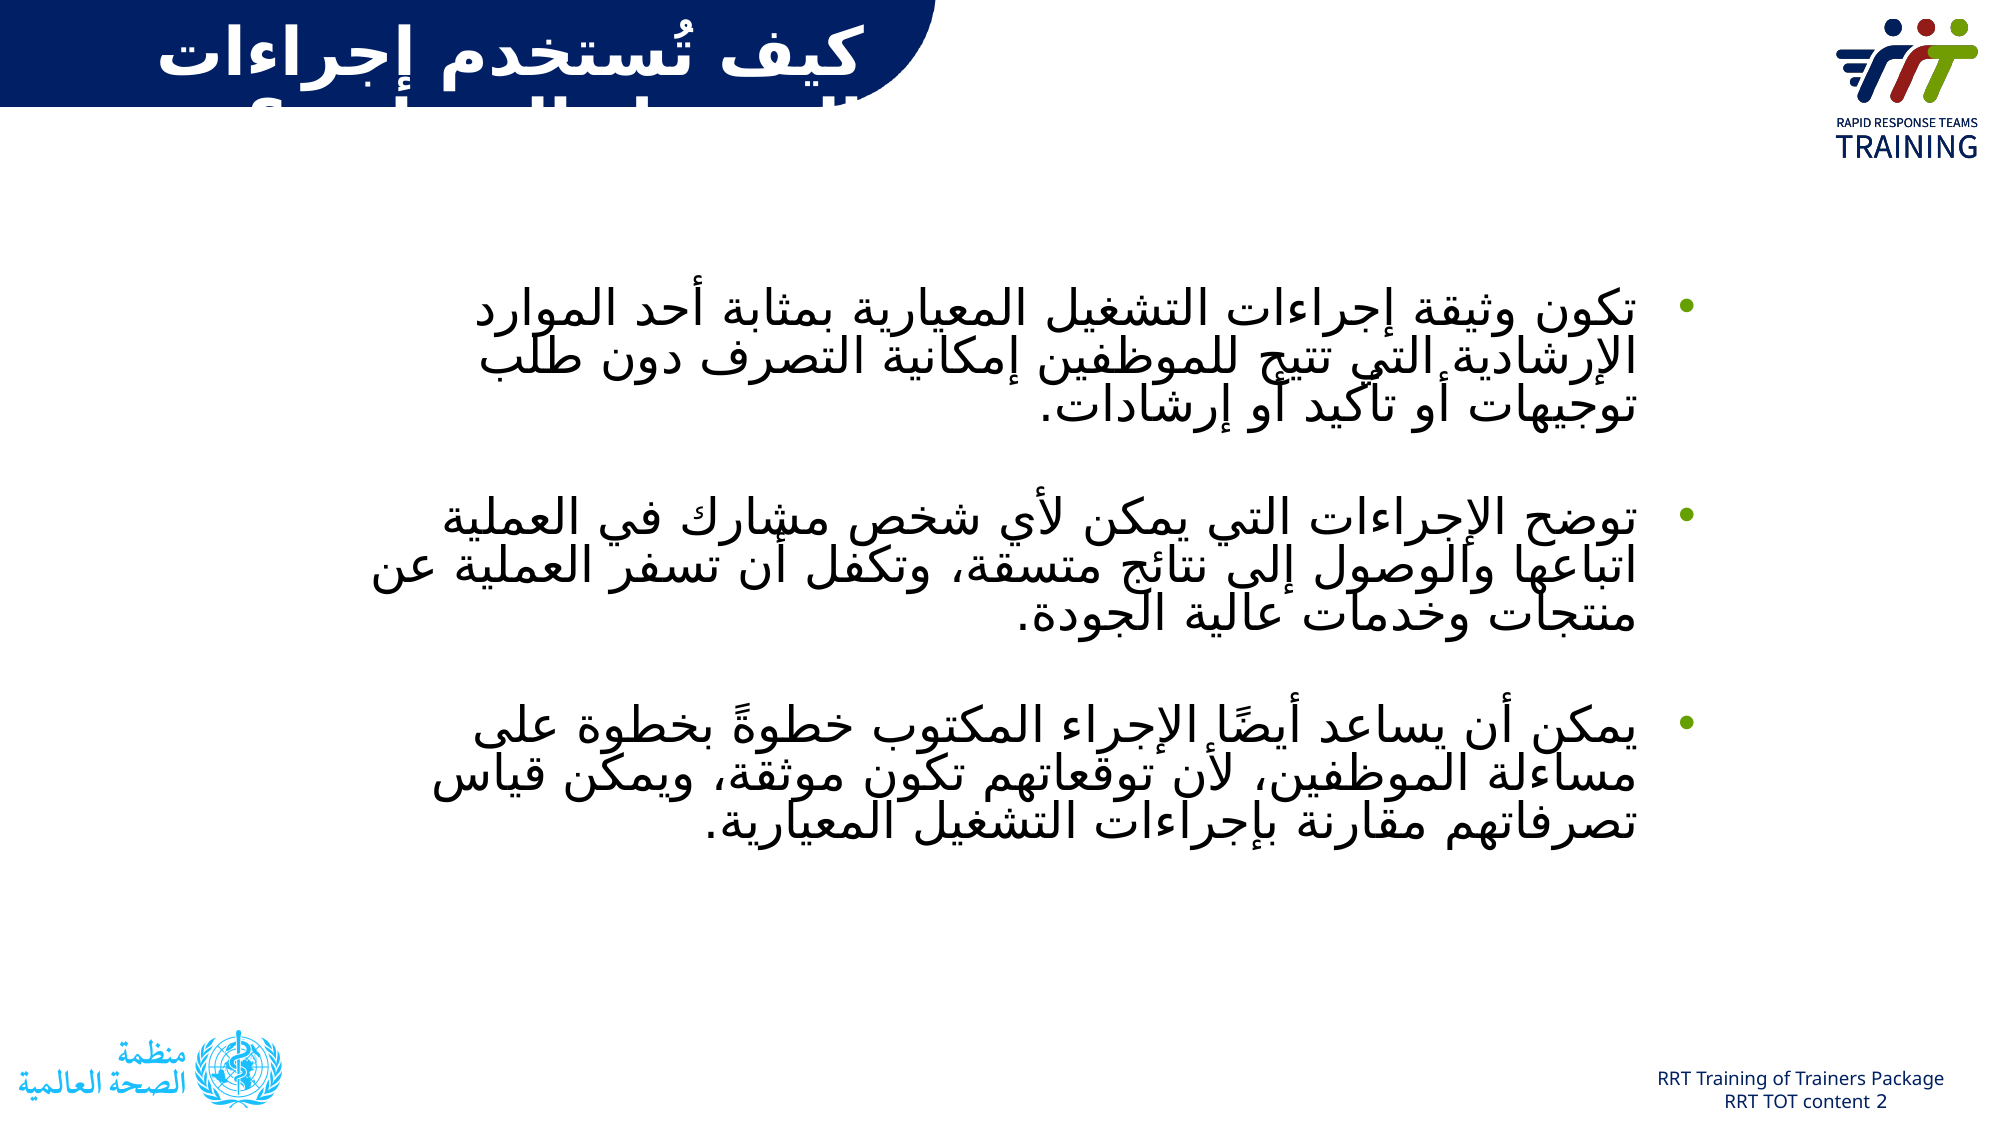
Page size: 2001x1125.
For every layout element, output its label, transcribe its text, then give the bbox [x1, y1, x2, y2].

picture [1835, 19, 1978, 167]
picture [19, 1030, 282, 1108]
list تكون وثيقة إجراءات التشغيل المعيارية بمثابة أحد الموارد الإرشادية التي تتيح للموظفين إمكانية التصرف دون طلب توجيهات أو تأكيد أو إرشادات. توضح الإجراءات التي يمكن لأي شخص مشارك في العملية اتباعها والوصول إلى نتائج متسقة، وتكفل أن تسفر العملية عن منتجات وخدمات عالية الجودة. يمكن أن يساعد أيضًا الإجراء المكتوب خطوةً بخطوة على مساءلة الموظفين، لأن توقعاتهم تكون موثقة، ويمكن قياس تصرفاتهم مقارنة بإجراءات التشغيل المعيارية. [353, 279, 1704, 945]
text_box كيف تُستخدم إجراءات التشغيل المعيارية؟ [32, 10, 872, 87]
picture [0, 0, 936, 107]
